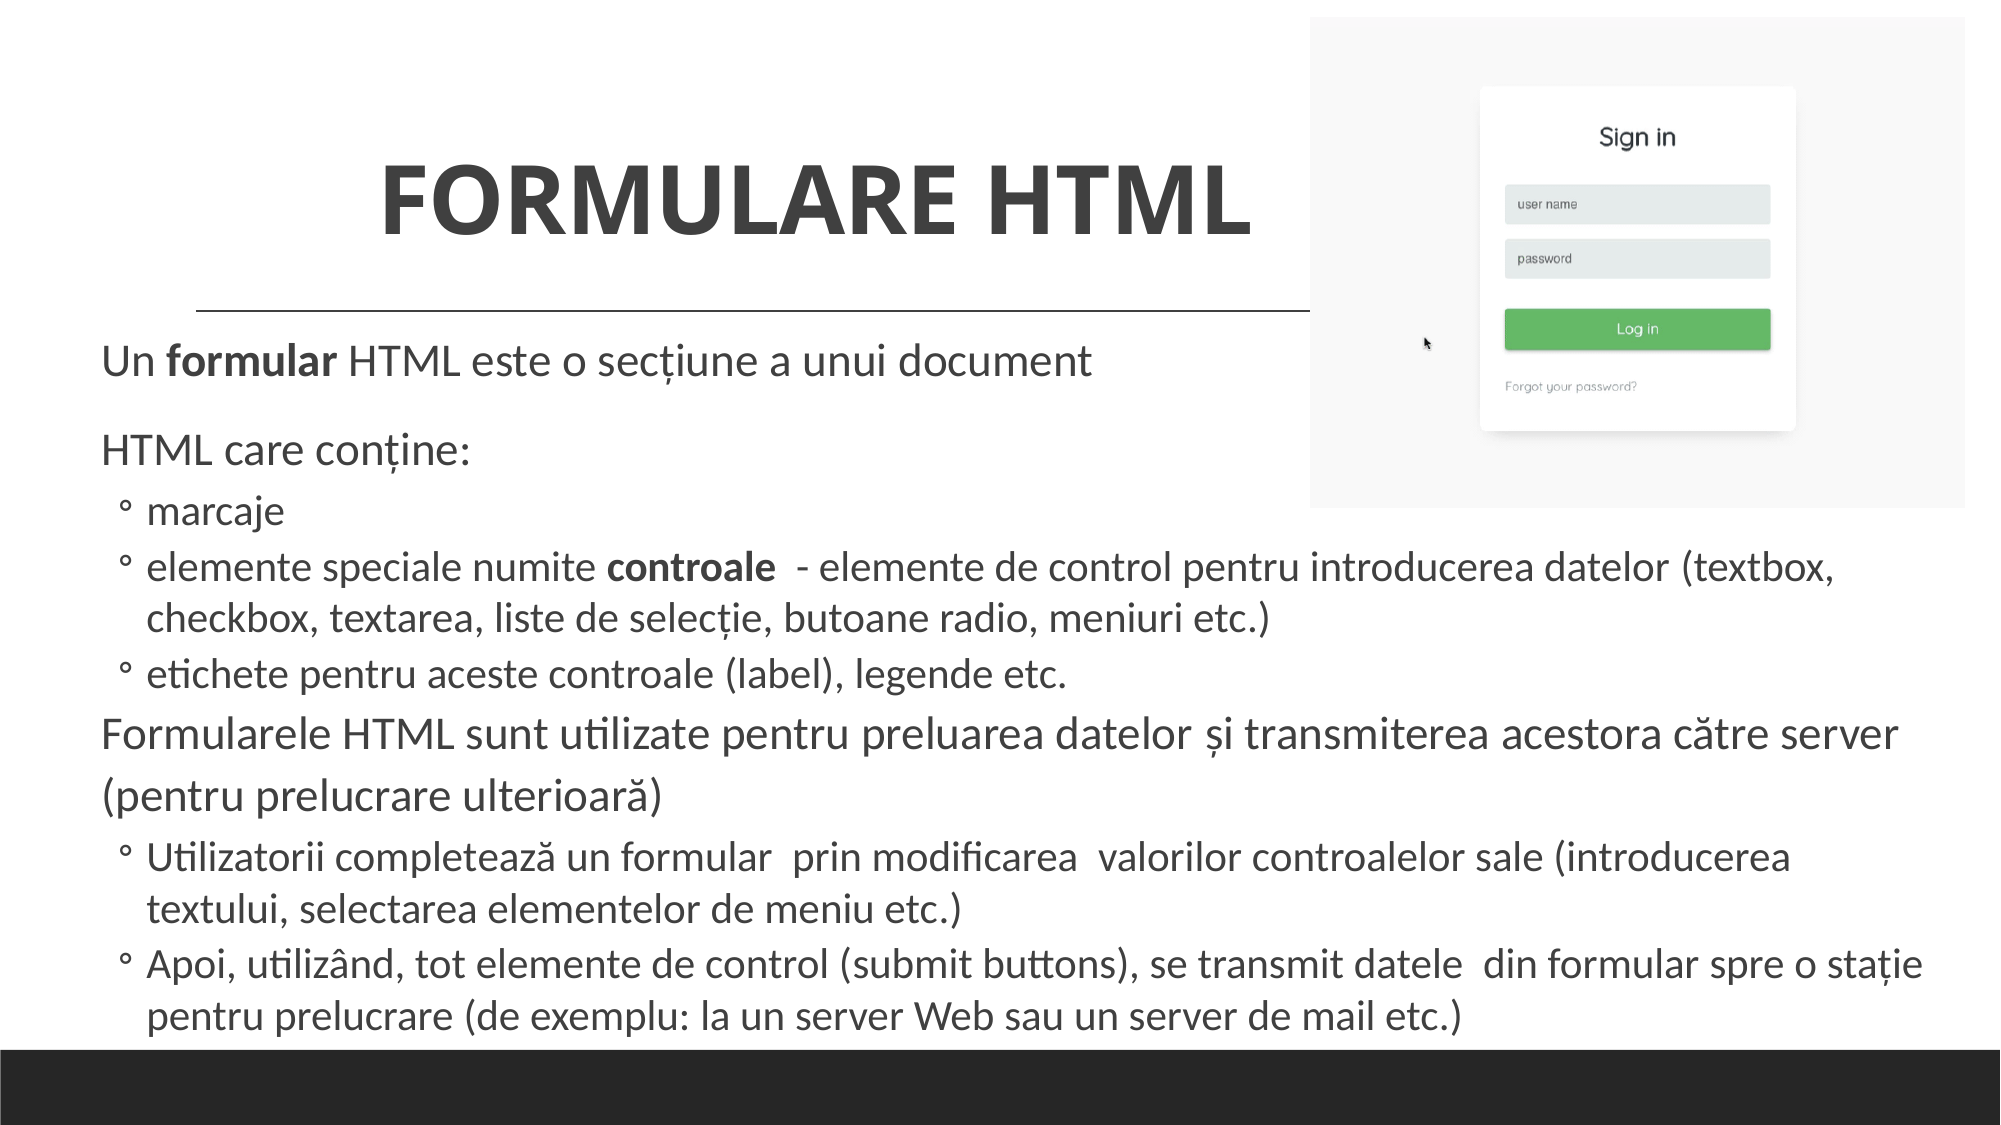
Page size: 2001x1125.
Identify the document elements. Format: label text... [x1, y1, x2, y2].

list Un formular HTML este o secțiune a unui document HTML care conține: marcaje elemente speciale numite controale - elemente de control pentru introducerea datelor (textbox, checkbox, textarea, liste de selecţie, butoane radio, meniuri etc.) etichete pentru aceste controale (label), legende etc. Formularele HTML sunt utilizate pentru preluarea datelor şi transmiterea acestora către server (pentru prelucrare ulterioară) Utilizatorii completează un formular prin modificarea valorilor controalelor sale (introducerea textului, selectarea elementelor de meniu etc.) Apoi, utilizând, tot elemente de control (submit buttons), se transmit datele din formular spre o staţie pentru prelucrare (de exemplu: la un server Web sau un server de mail etc.) [87, 316, 1941, 1049]
picture [1309, 16, 1966, 509]
title FORMULARE HTML [362, 62, 1307, 263]
